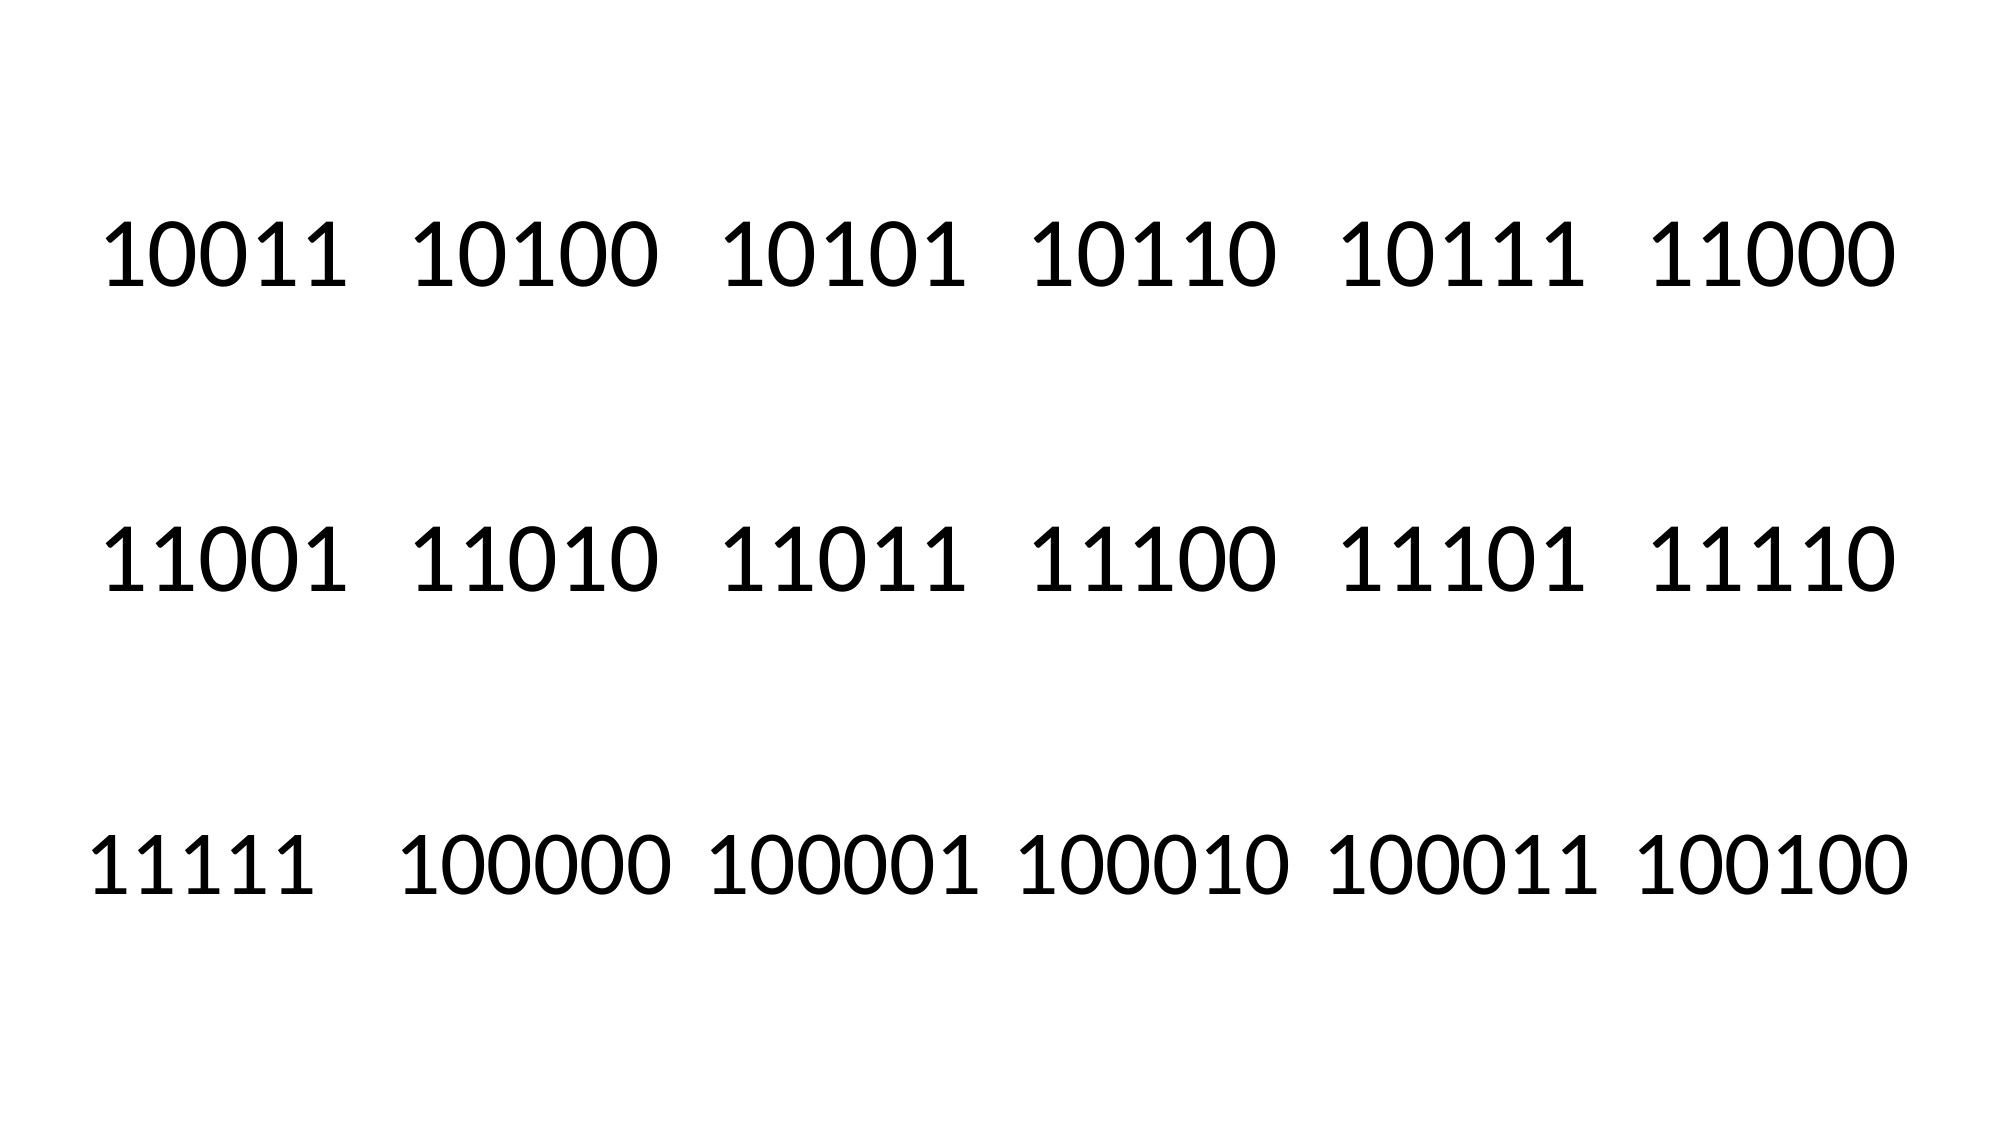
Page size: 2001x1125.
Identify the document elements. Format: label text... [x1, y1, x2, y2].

text_box 10011 [69, 178, 378, 314]
text_box 10110 [997, 178, 1307, 314]
text_box 10100 [378, 178, 688, 314]
text_box 100000 [378, 795, 688, 920]
text_box 11100 [997, 484, 1307, 619]
text_box 11010 [378, 484, 688, 619]
text_box 10111 [1307, 178, 1616, 314]
text_box 11101 [1307, 484, 1616, 619]
text_box 100001 [688, 795, 997, 920]
text_box 11011 [688, 484, 997, 619]
text_box 10101 [688, 178, 997, 314]
text_box 11000 [1616, 178, 1926, 314]
text_box 100010 [997, 795, 1307, 920]
text_box 100100 [1616, 795, 1926, 920]
text_box 11001 [69, 484, 378, 619]
text_box 11110 [1616, 484, 1926, 619]
text_box 100011 [1307, 795, 1616, 920]
text_box 11111 [69, 795, 378, 920]
